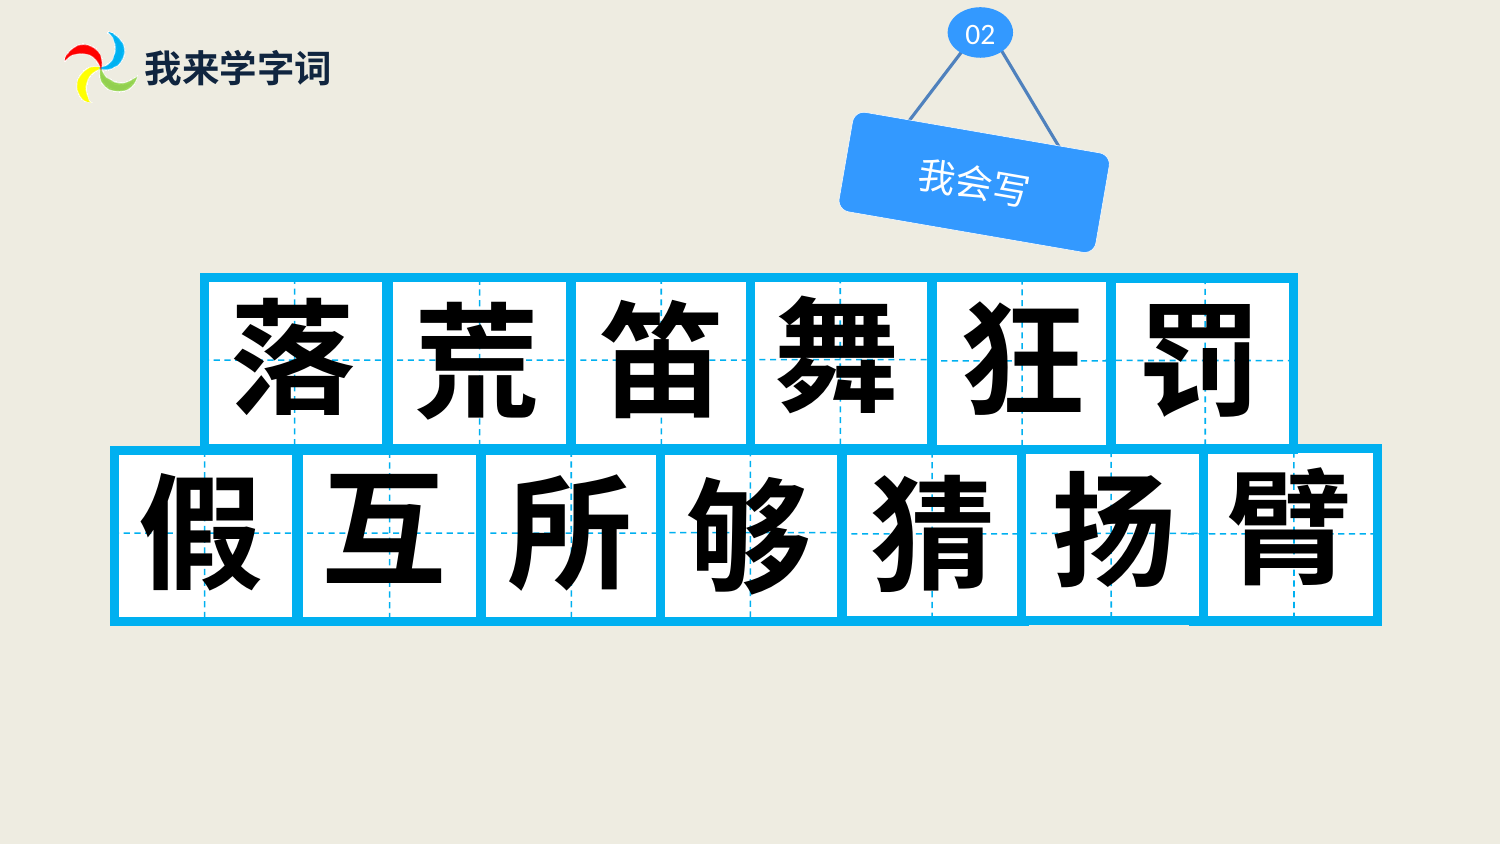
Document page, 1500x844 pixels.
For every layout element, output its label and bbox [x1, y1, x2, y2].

text_box [112, 270, 1388, 623]
text_box [64, 31, 361, 104]
text_box [843, 6, 1105, 234]
